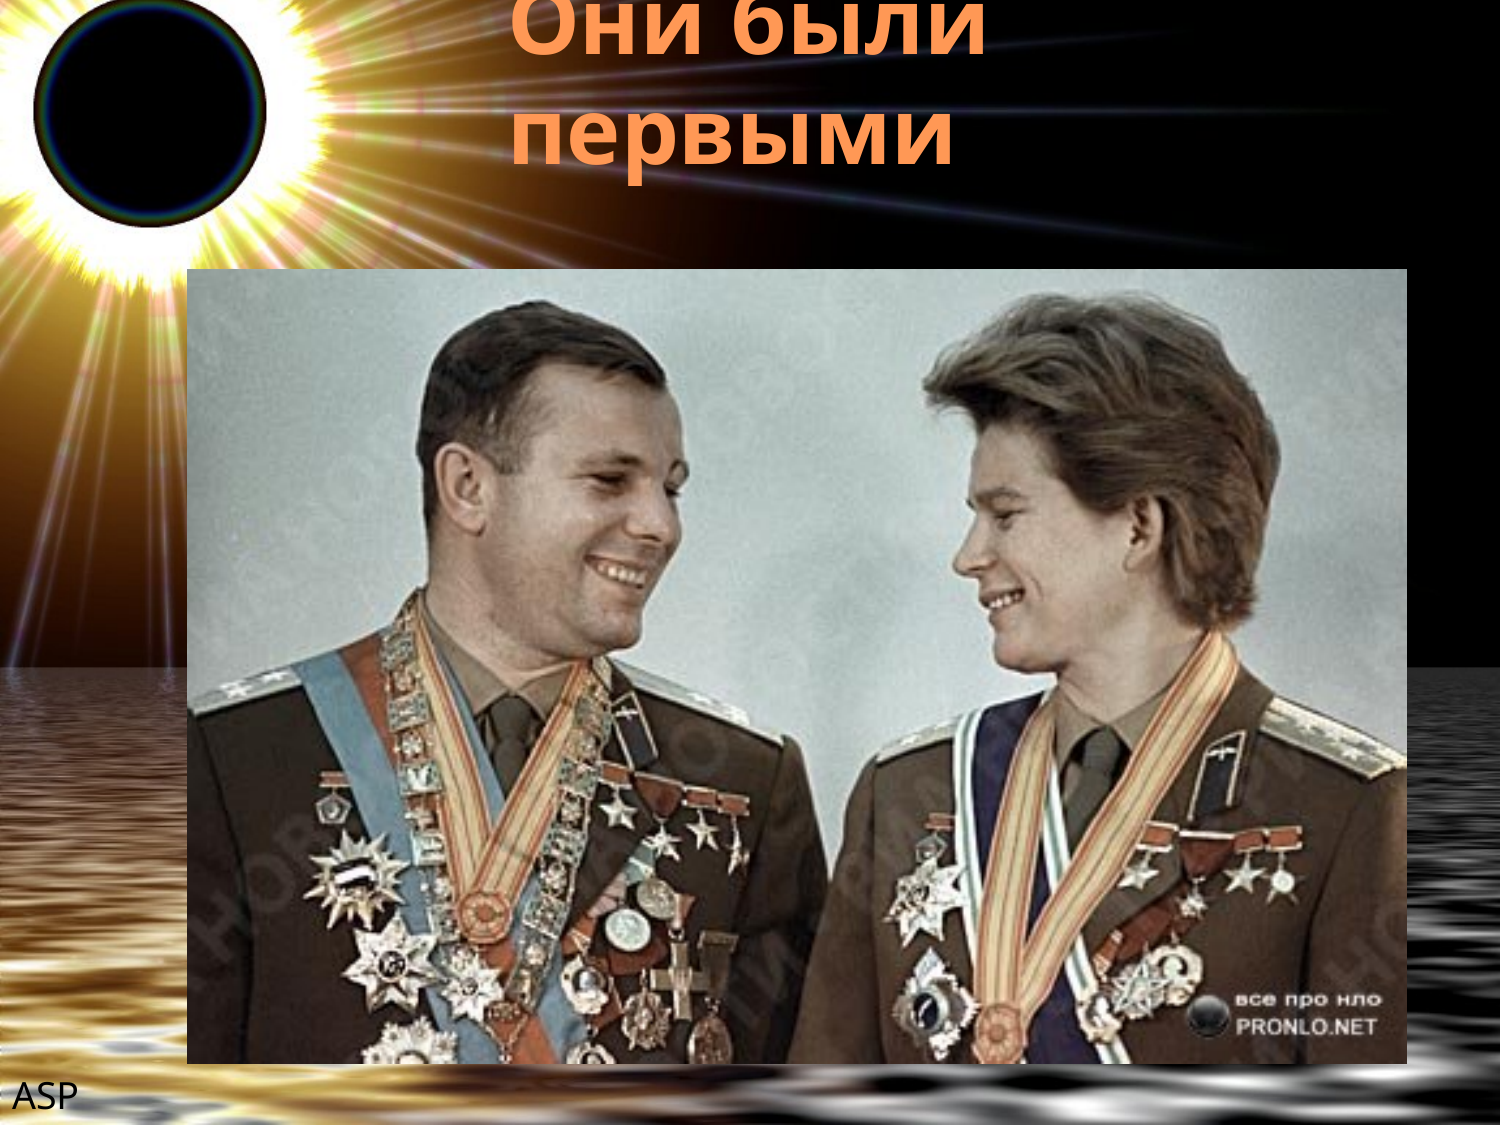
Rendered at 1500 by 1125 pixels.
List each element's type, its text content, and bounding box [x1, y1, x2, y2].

text_box ASP [0, 1064, 95, 1125]
picture [0, 0, 1500, 1125]
title Они были первыми [492, 58, 1372, 191]
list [187, 269, 1407, 1064]
